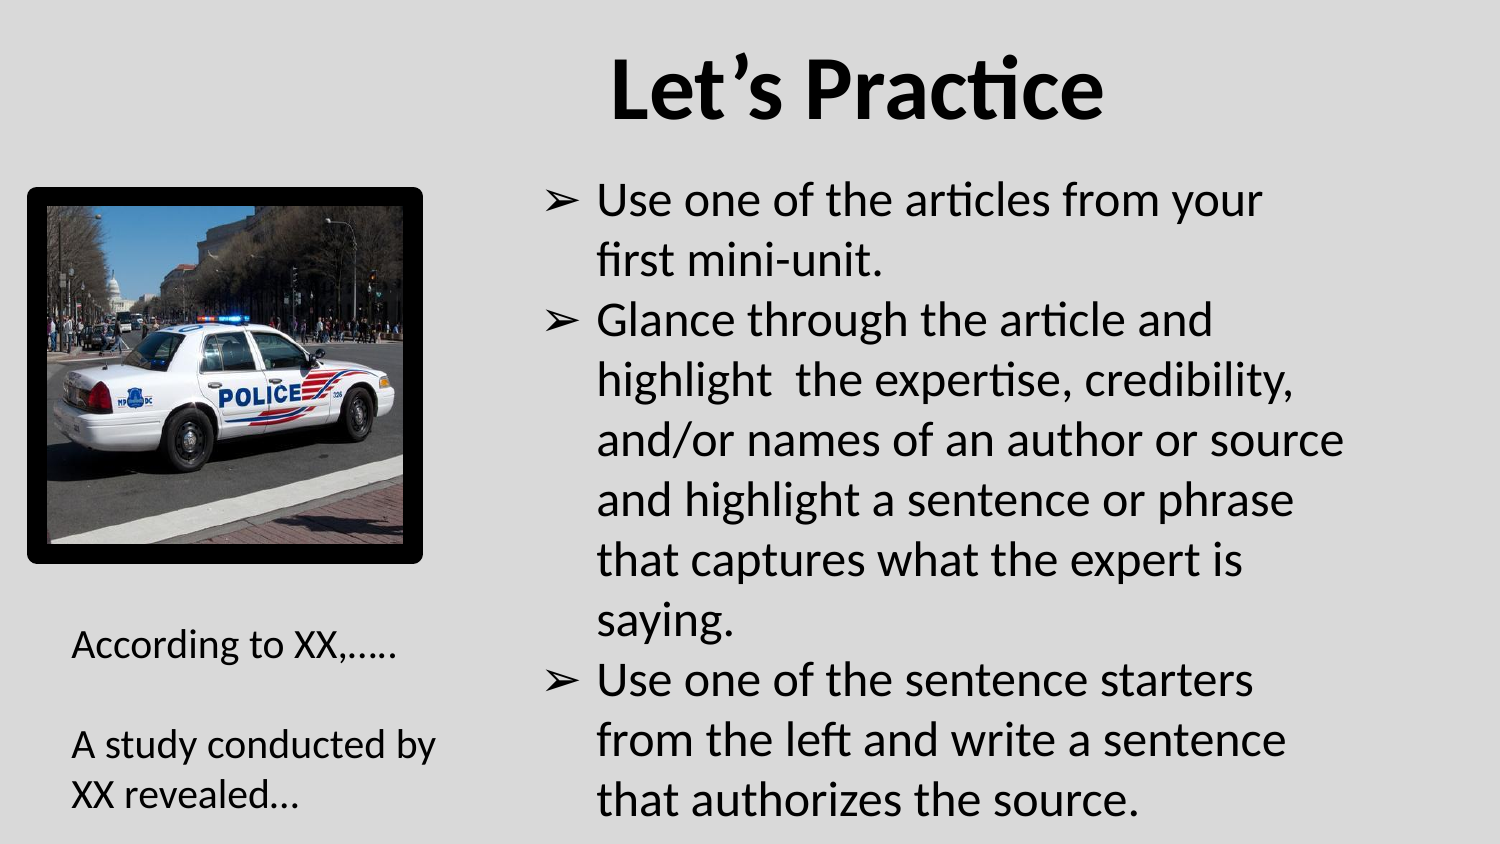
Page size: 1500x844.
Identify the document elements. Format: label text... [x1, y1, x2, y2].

text_box Use one of the articles from your first mini-unit. Glance through the article and highlight the expertise, credibility, and/or names of an author or source and highlight a sentence or phrase that captures what the expert is saying. Use one of the sentence starters from the left and write a sentence that authorizes the source. [525, 159, 1369, 807]
title Let’s Practice [496, 46, 1221, 134]
text_box According to XX,….. A study conducted by XX revealed… [56, 609, 497, 773]
picture [46, 206, 404, 544]
